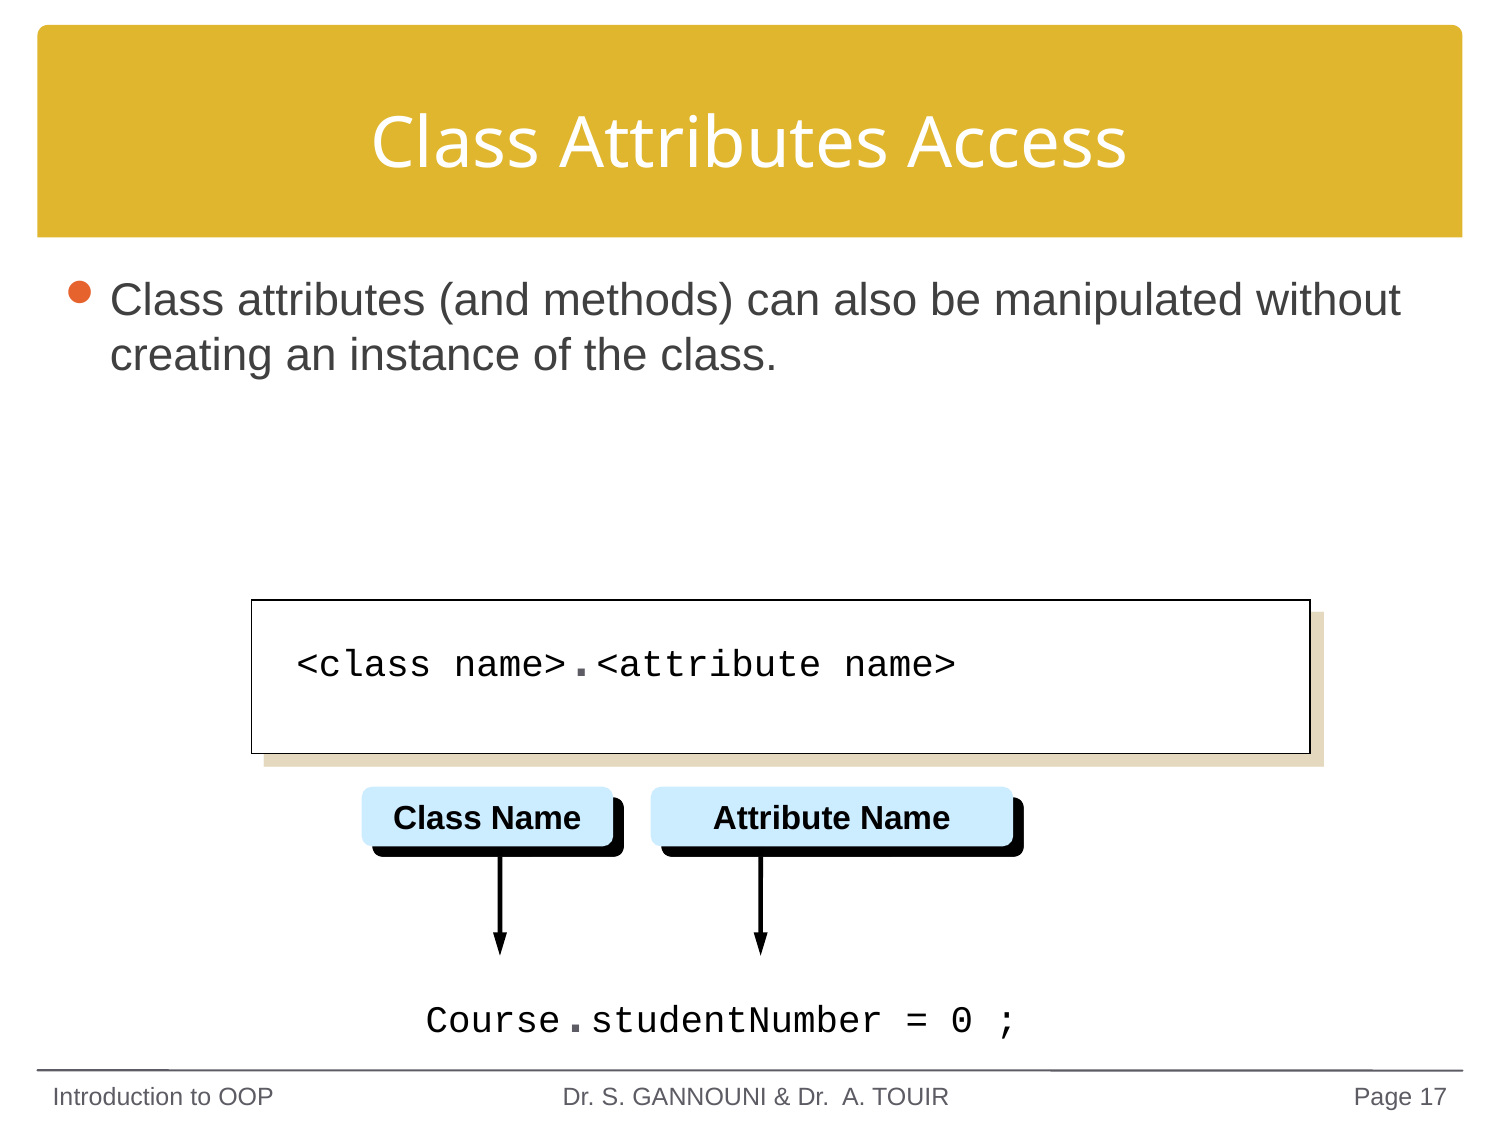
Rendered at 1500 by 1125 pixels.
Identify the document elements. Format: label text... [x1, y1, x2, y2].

text_box [754, 857, 767, 956]
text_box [251, 599, 1338, 754]
list Class attributes (and methods) can also be manipulated without creating an instance of the class. [49, 262, 1451, 1051]
text_box Course.studentNumber = 0 ; [335, 974, 1413, 1050]
slide_number Introduction to OOP [37, 1069, 388, 1123]
title Class Attributes Access [49, 44, 1451, 233]
text_box Class Name [362, 787, 613, 846]
slide_number Page 17 [1112, 1069, 1463, 1123]
text_box [493, 857, 507, 956]
footer Dr. S. GANNOUNI & Dr. A. TOUIR [474, 1069, 1038, 1123]
text_box Attribute Name [651, 787, 1013, 846]
